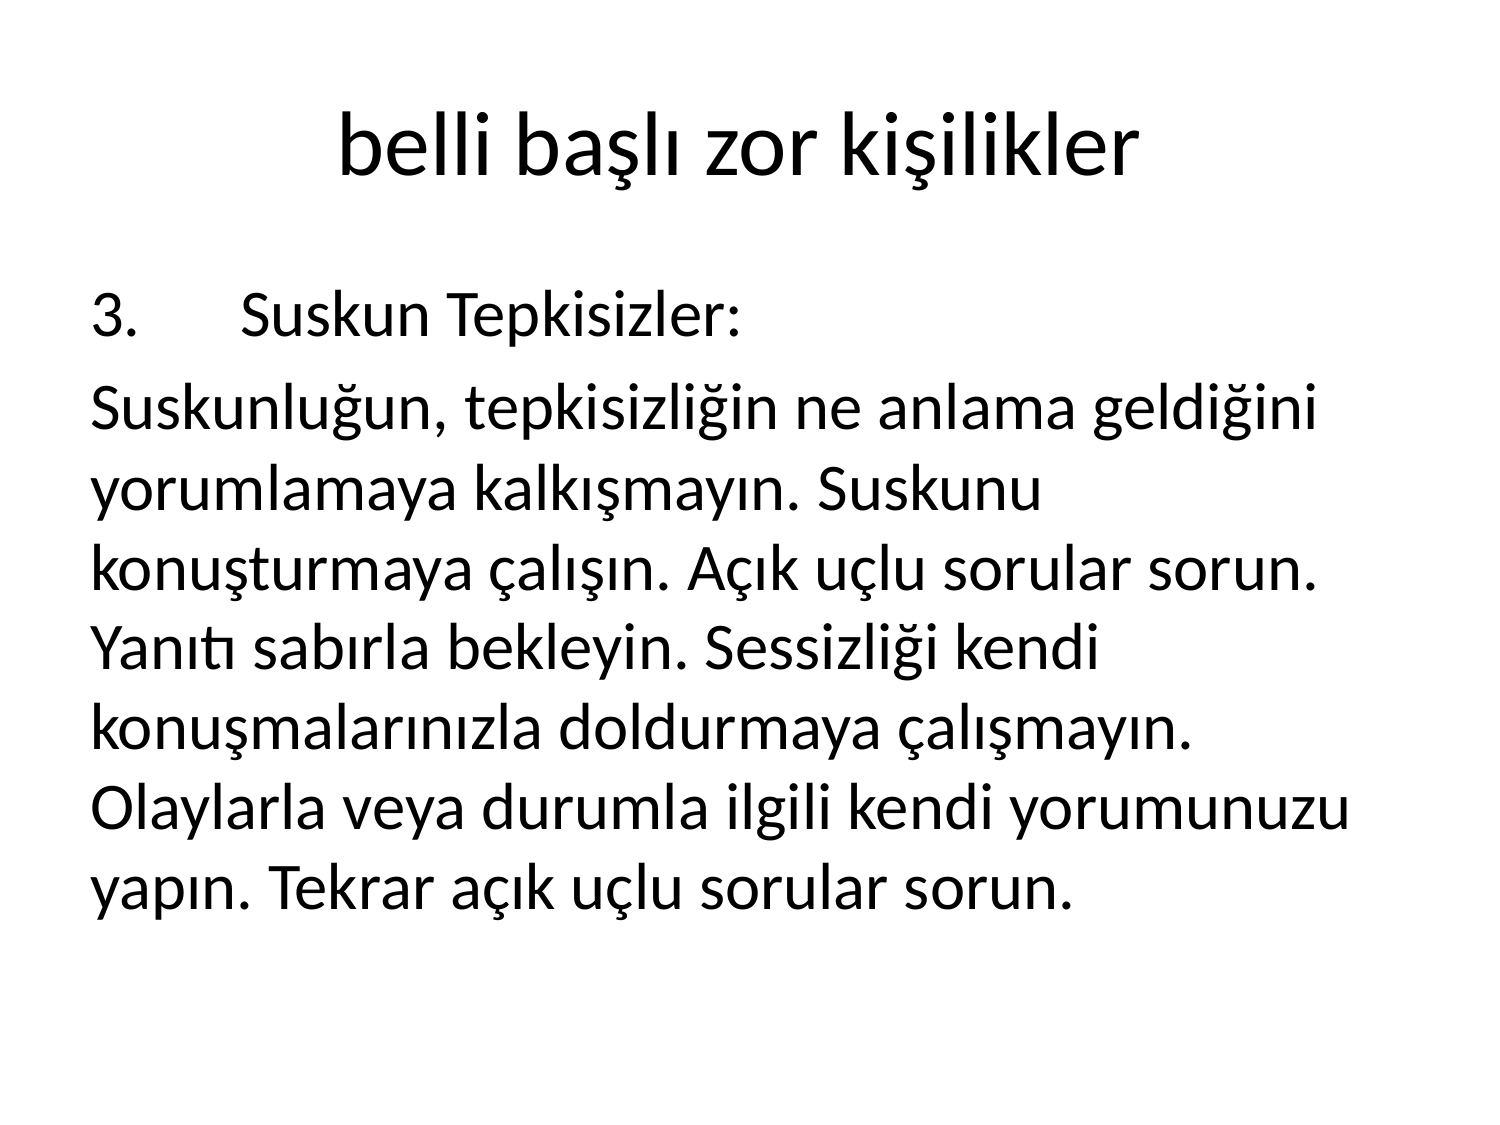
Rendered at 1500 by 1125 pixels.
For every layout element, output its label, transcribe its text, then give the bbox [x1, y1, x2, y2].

title belli başlı zor kişilikler [75, 45, 1425, 233]
list 3. Suskun Tepkisizler: Suskunluğun, tepkisizliğin ne anlama geldiğini yorumlamaya kalkışmayın. Suskunu konuşturmaya çalışın. Açık uçlu sorular sorun. Yanıtı sabırla bekleyin. Sessizliği kendi konuşmalarınızla doldurmaya çalışmayın. Olaylarla veya durumla ilgili kendi yorumunuzu yapın. Tekrar açık uçlu sorular sorun. [75, 262, 1425, 1005]
